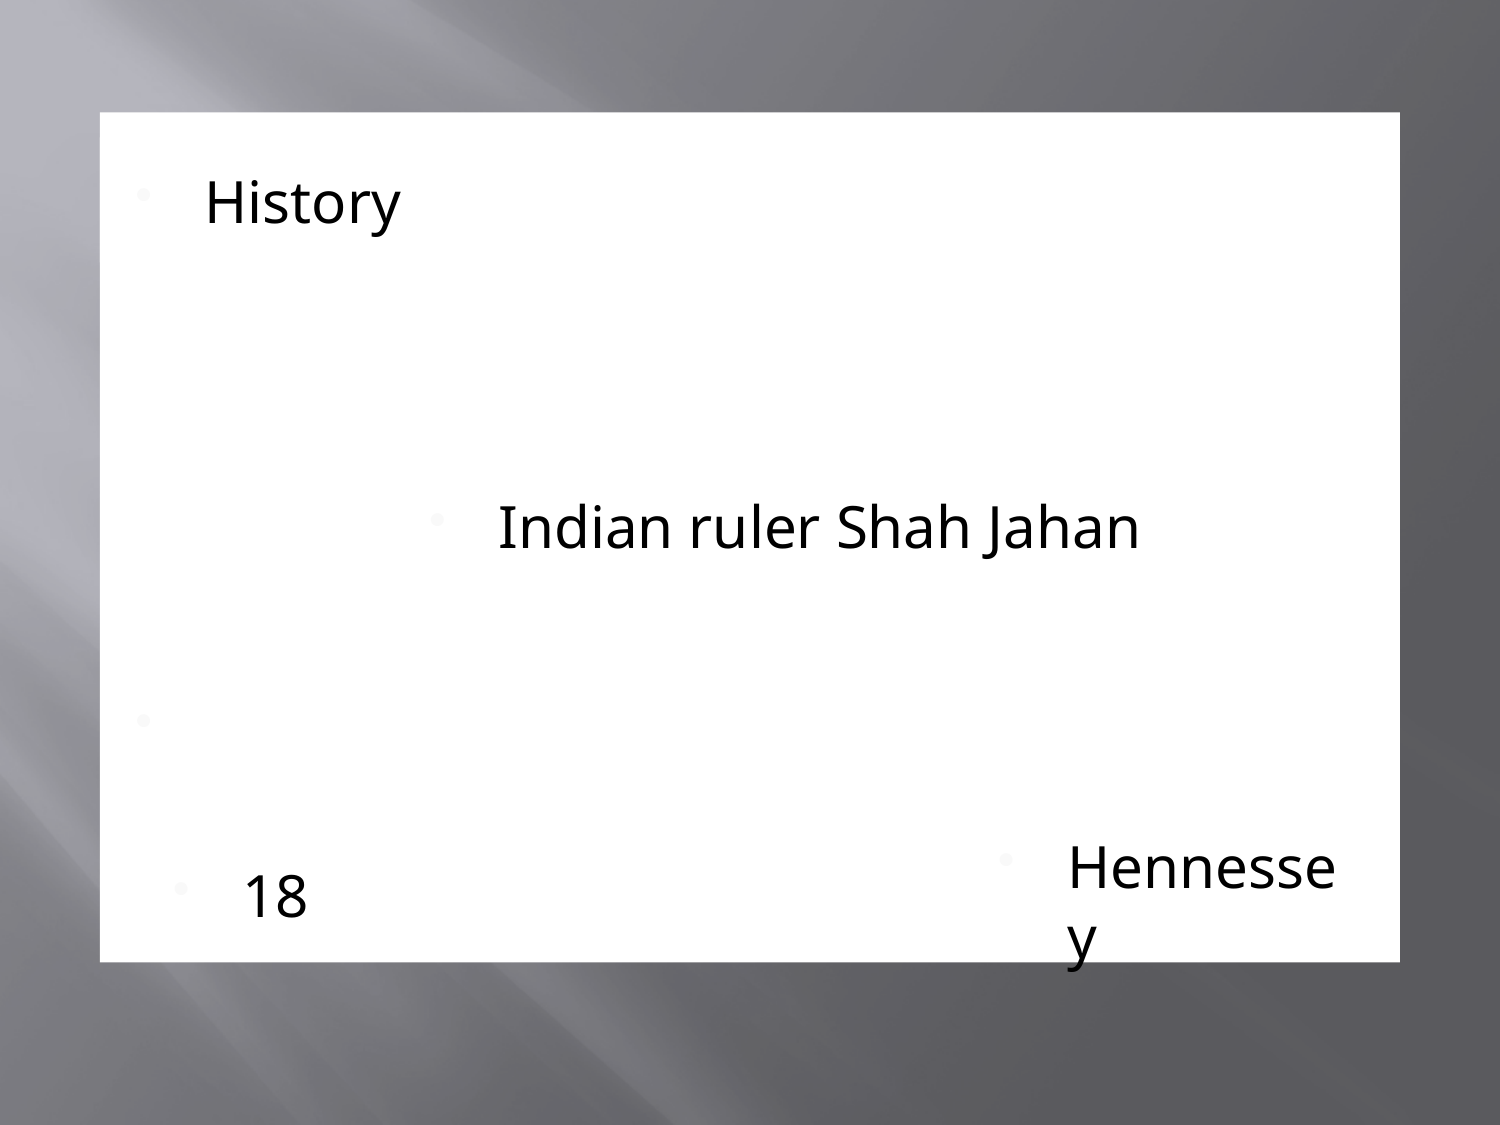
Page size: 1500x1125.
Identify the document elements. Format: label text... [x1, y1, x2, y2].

text_box Indian ruler Shah Jahan [335, 473, 1215, 577]
text_box Hennessey [960, 848, 1377, 952]
text_box History [98, 135, 452, 265]
text_box 18 [135, 835, 340, 952]
text_box [99, 112, 1400, 963]
